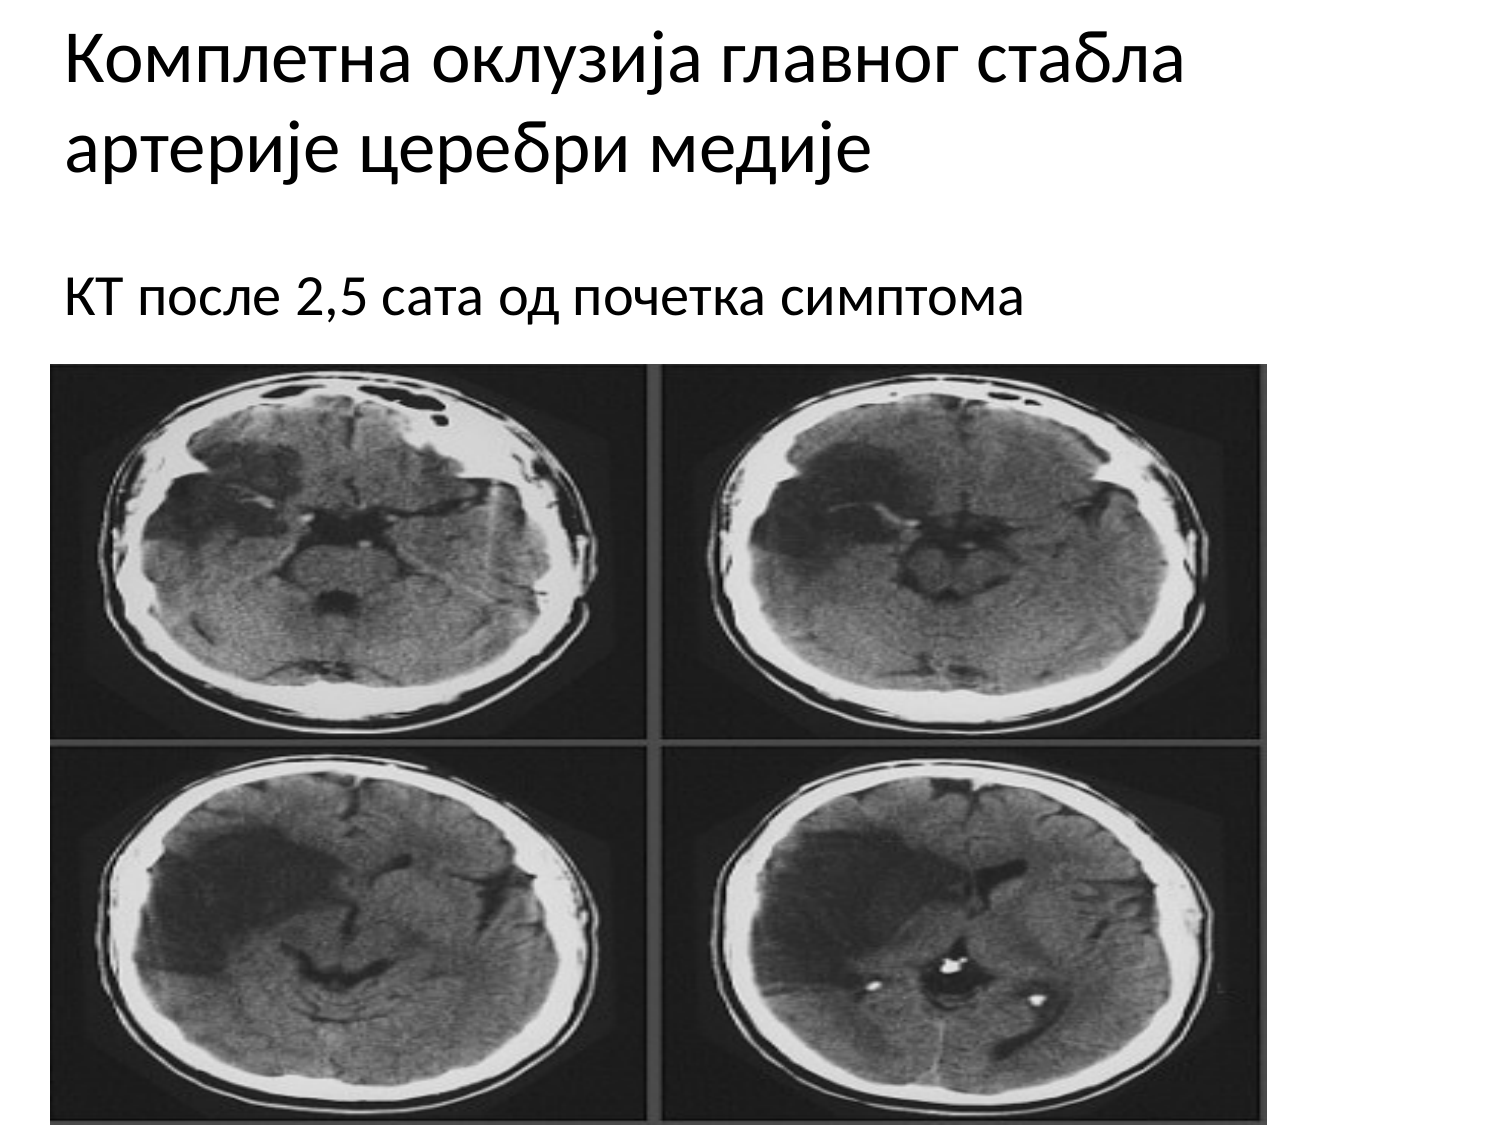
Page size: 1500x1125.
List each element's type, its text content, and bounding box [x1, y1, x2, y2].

picture [49, 364, 1267, 1125]
text_box Комплетна оклузија главног стабла артерије церебри медије КТ после 2,5 сата од почетка симптома [50, 0, 1425, 335]
